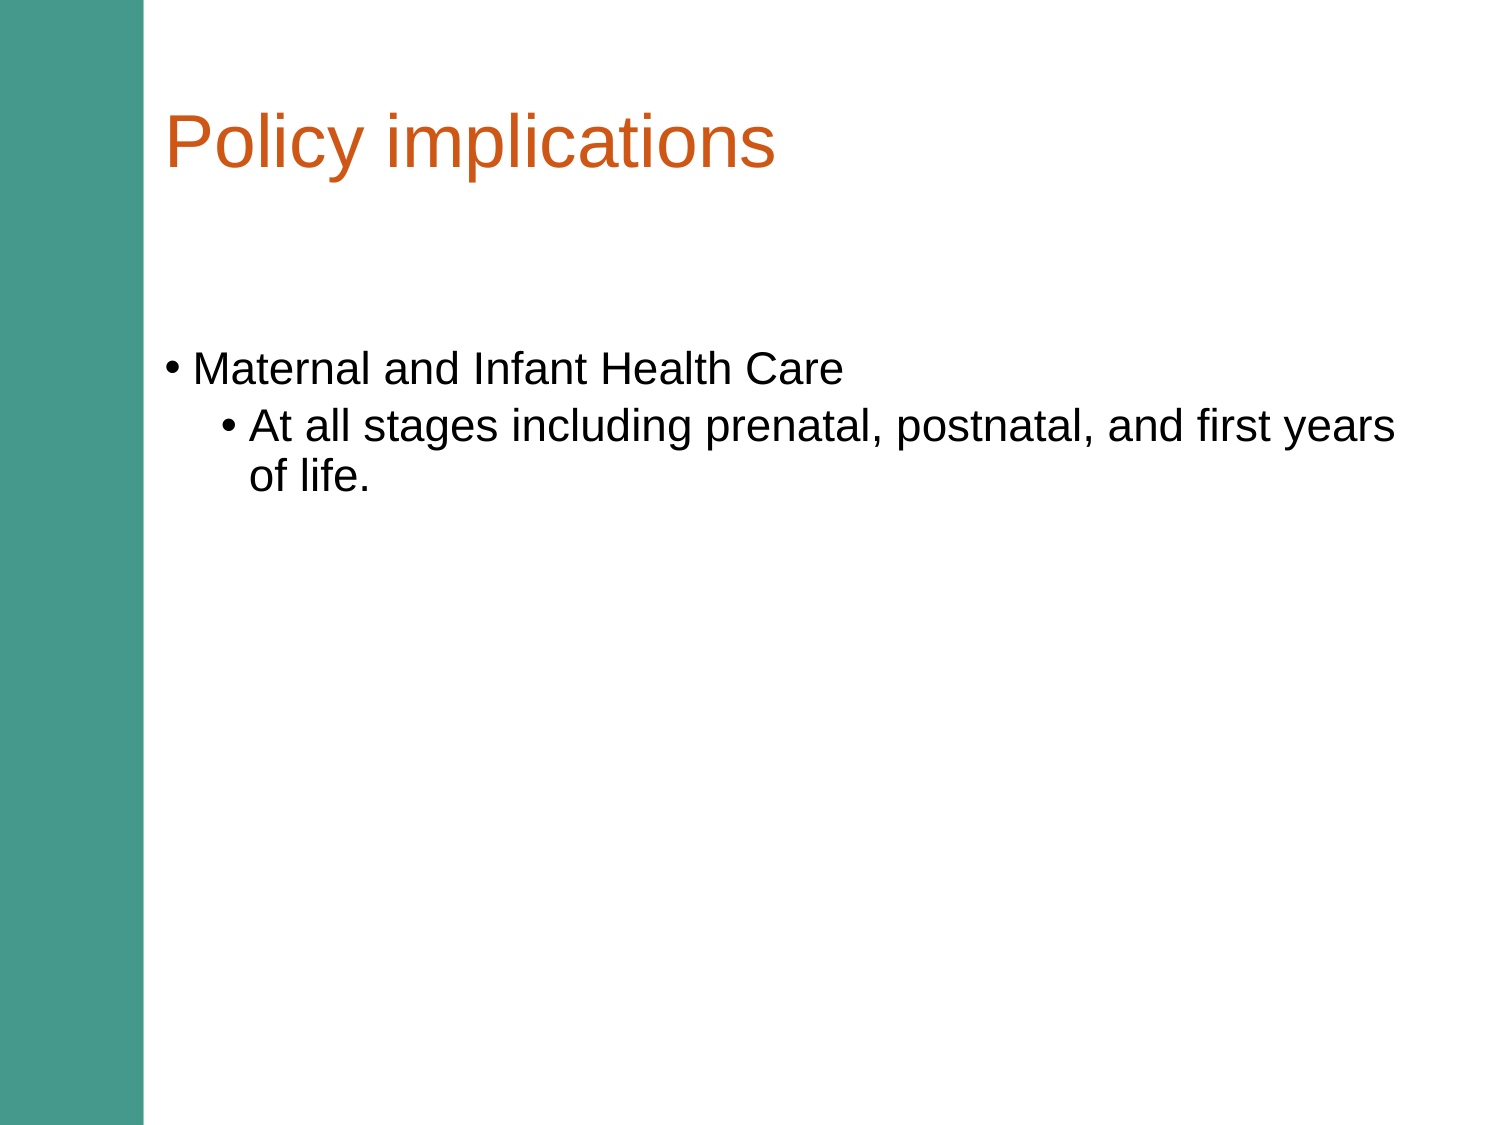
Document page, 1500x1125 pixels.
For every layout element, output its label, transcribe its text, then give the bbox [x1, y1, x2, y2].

list Maternal and Infant Health Care At all stages including prenatal, postnatal, and first years of life. [149, 337, 1444, 613]
title Policy implications [149, 75, 1444, 213]
picture [0, 0, 1500, 1125]
